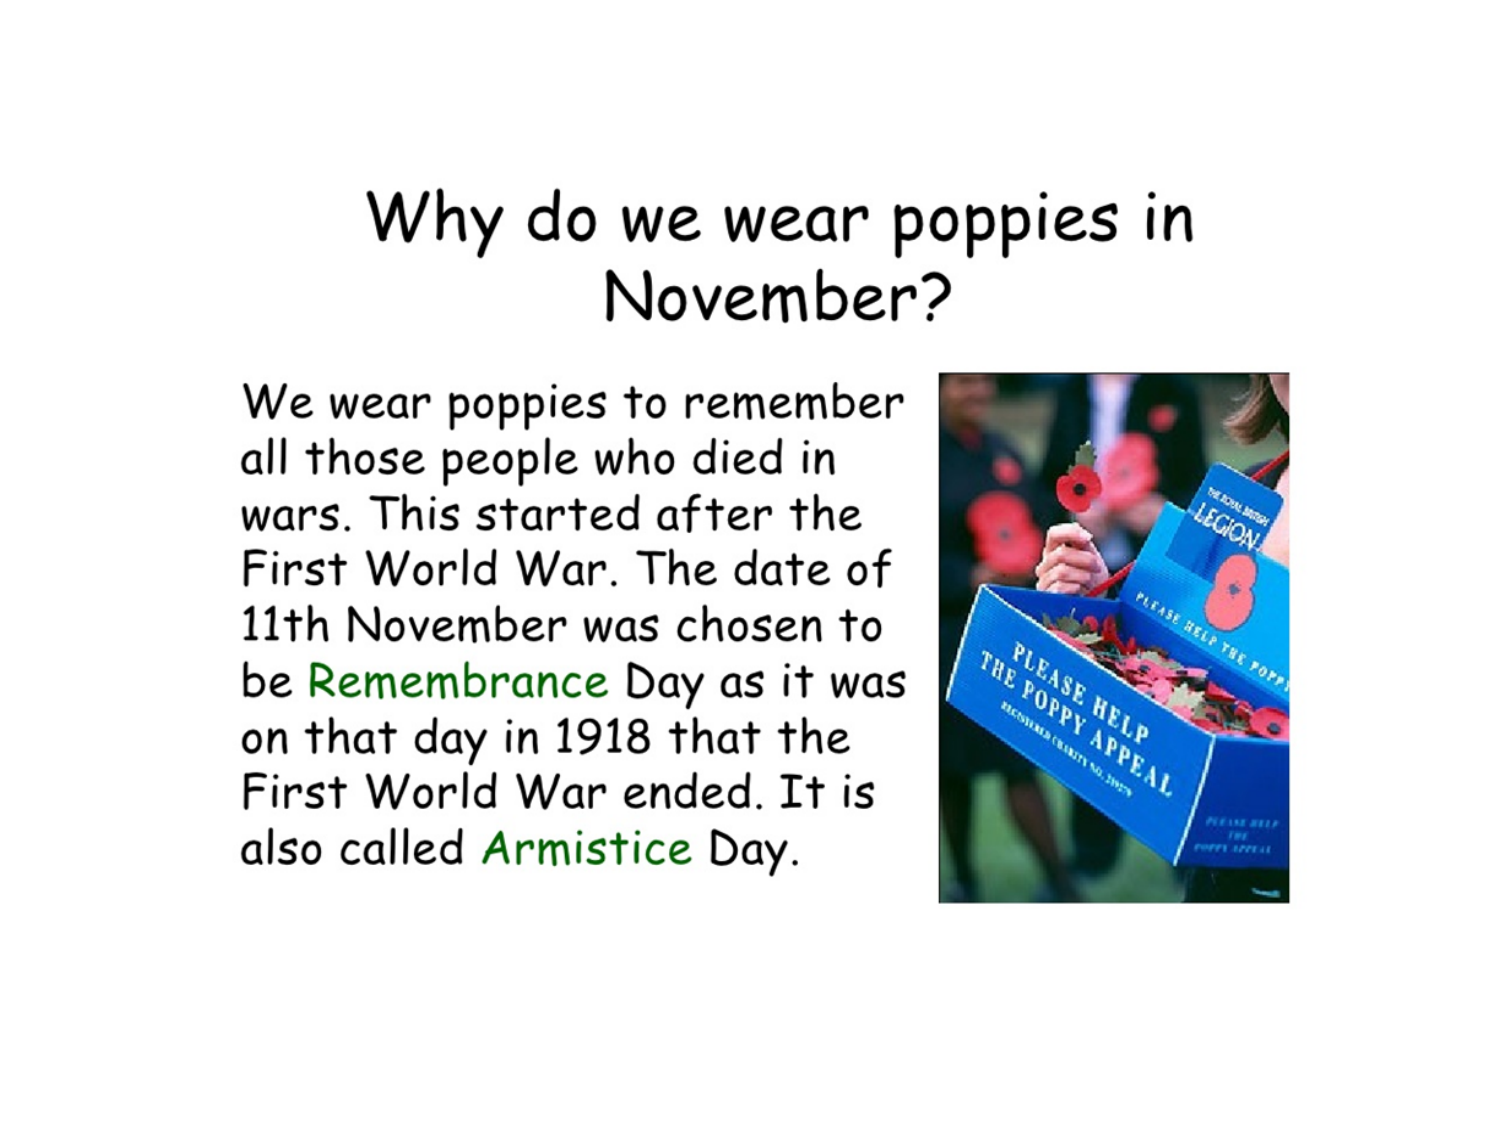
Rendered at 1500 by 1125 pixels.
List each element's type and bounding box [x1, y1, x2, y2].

picture [0, 162, 1500, 951]
